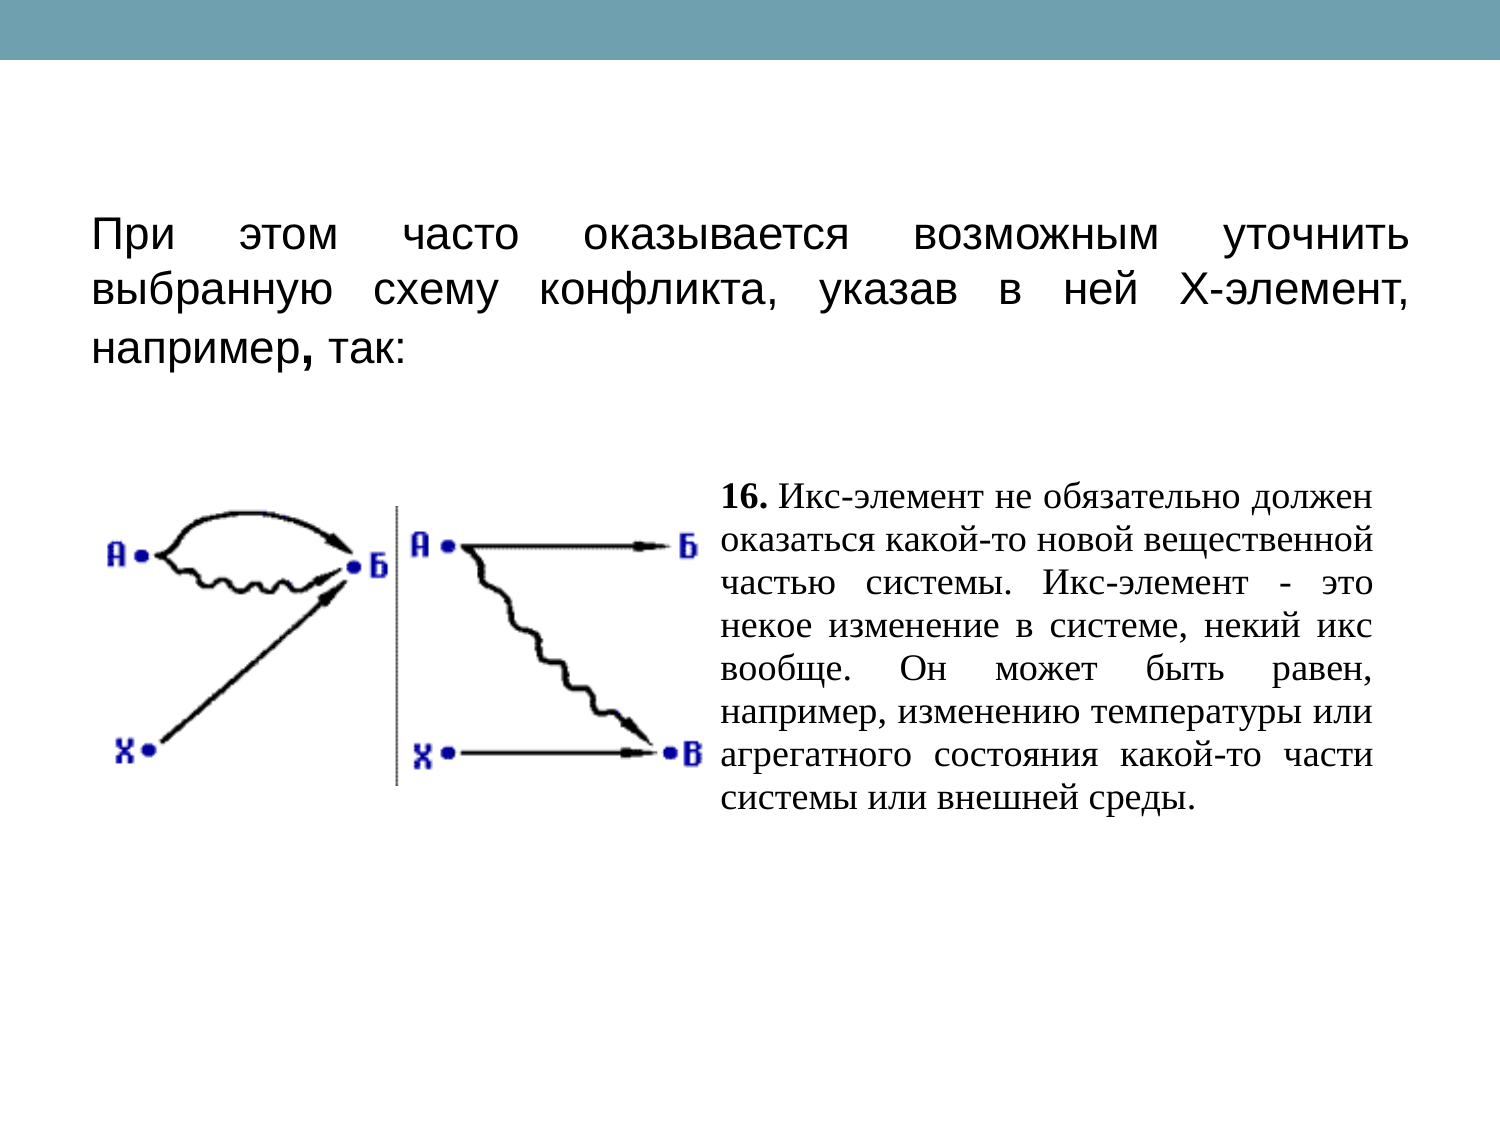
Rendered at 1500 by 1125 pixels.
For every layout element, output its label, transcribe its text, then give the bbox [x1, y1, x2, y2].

picture [90, 467, 1379, 894]
list При этом часто оказывается возможным уточнить выбранную схему конфликта, указав в ней Х-элемент, например, так: [76, 196, 1427, 1110]
